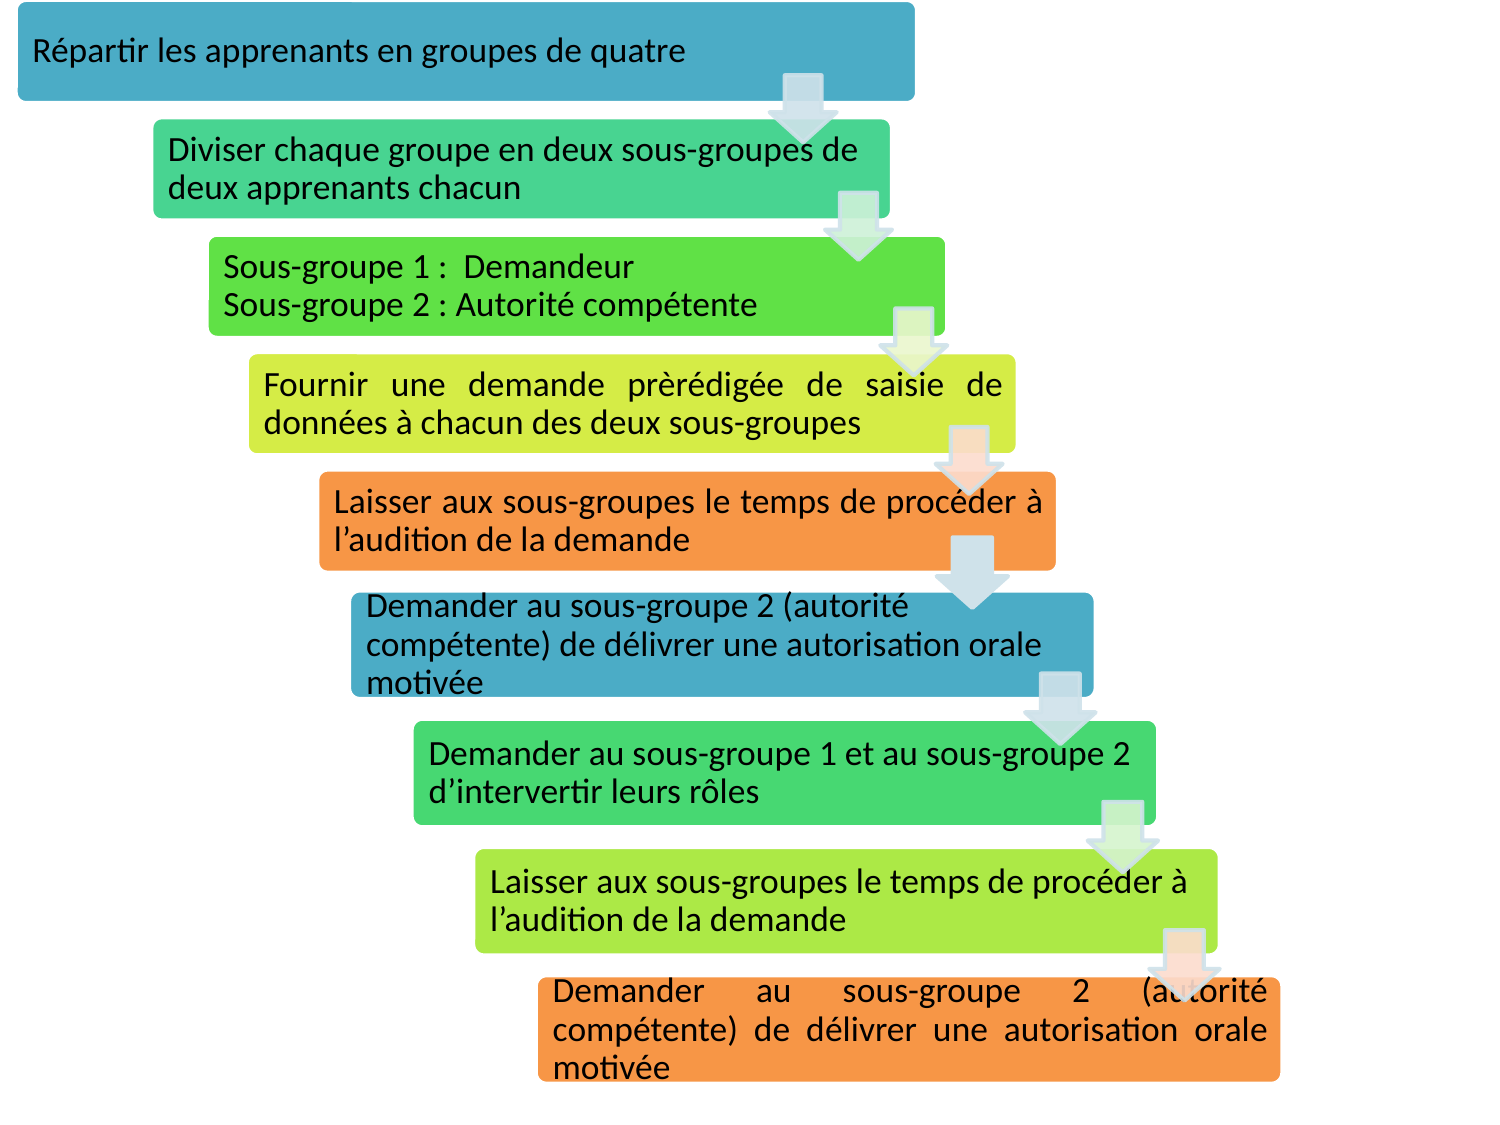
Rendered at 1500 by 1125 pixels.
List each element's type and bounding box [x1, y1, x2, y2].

text_box [348, 590, 1283, 1085]
text_box [55, 0, 1018, 573]
text_box [936, 537, 1009, 609]
